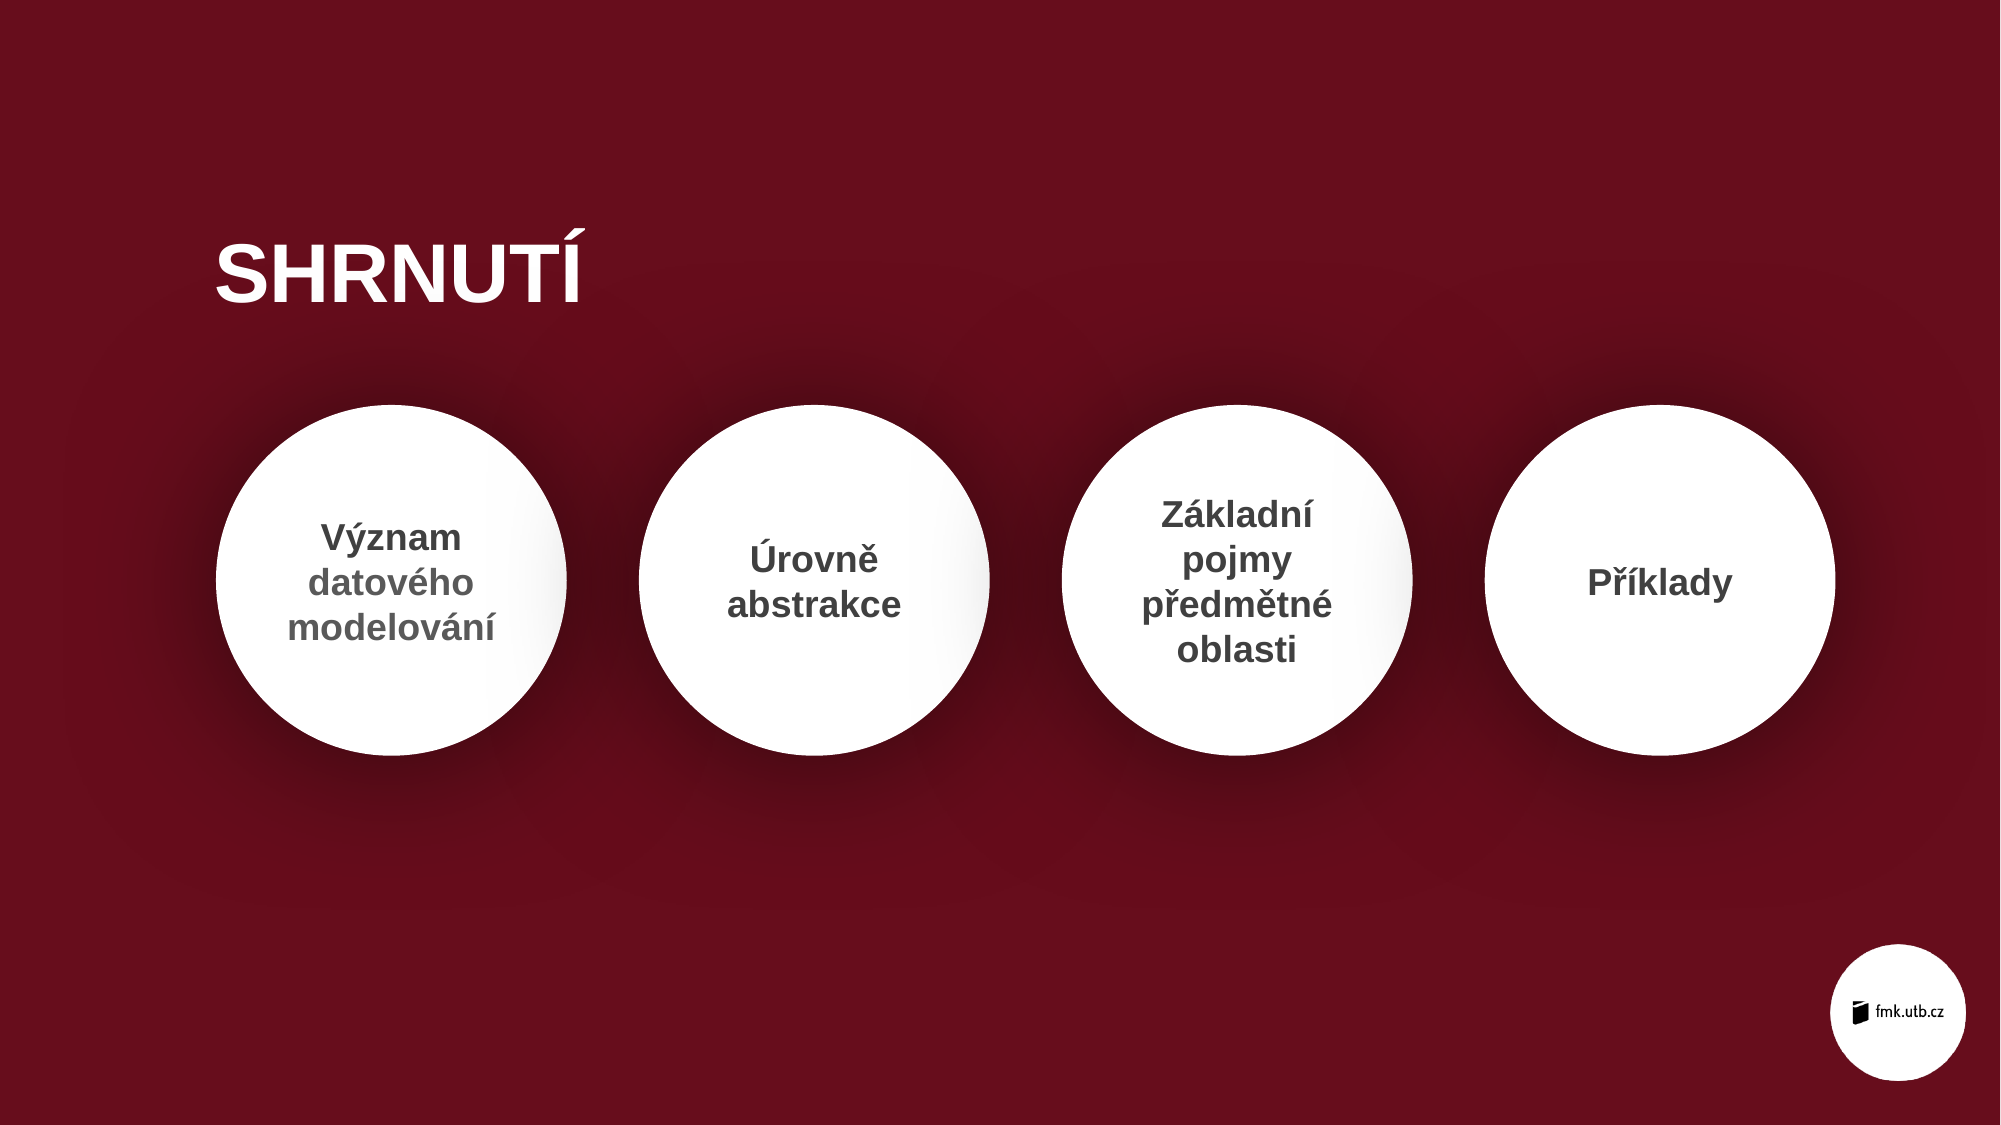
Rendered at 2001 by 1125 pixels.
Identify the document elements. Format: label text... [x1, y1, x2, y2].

text_box Základní pojmy předmětné oblasti [1060, 403, 1397, 757]
picture [1830, 944, 1966, 1081]
text_box Význam datového modelování [214, 403, 551, 757]
text_box Příklady [1483, 403, 1837, 757]
text_box SHRNUTÍ [199, 212, 1485, 327]
text_box Úrovně abstrakce [637, 403, 974, 757]
